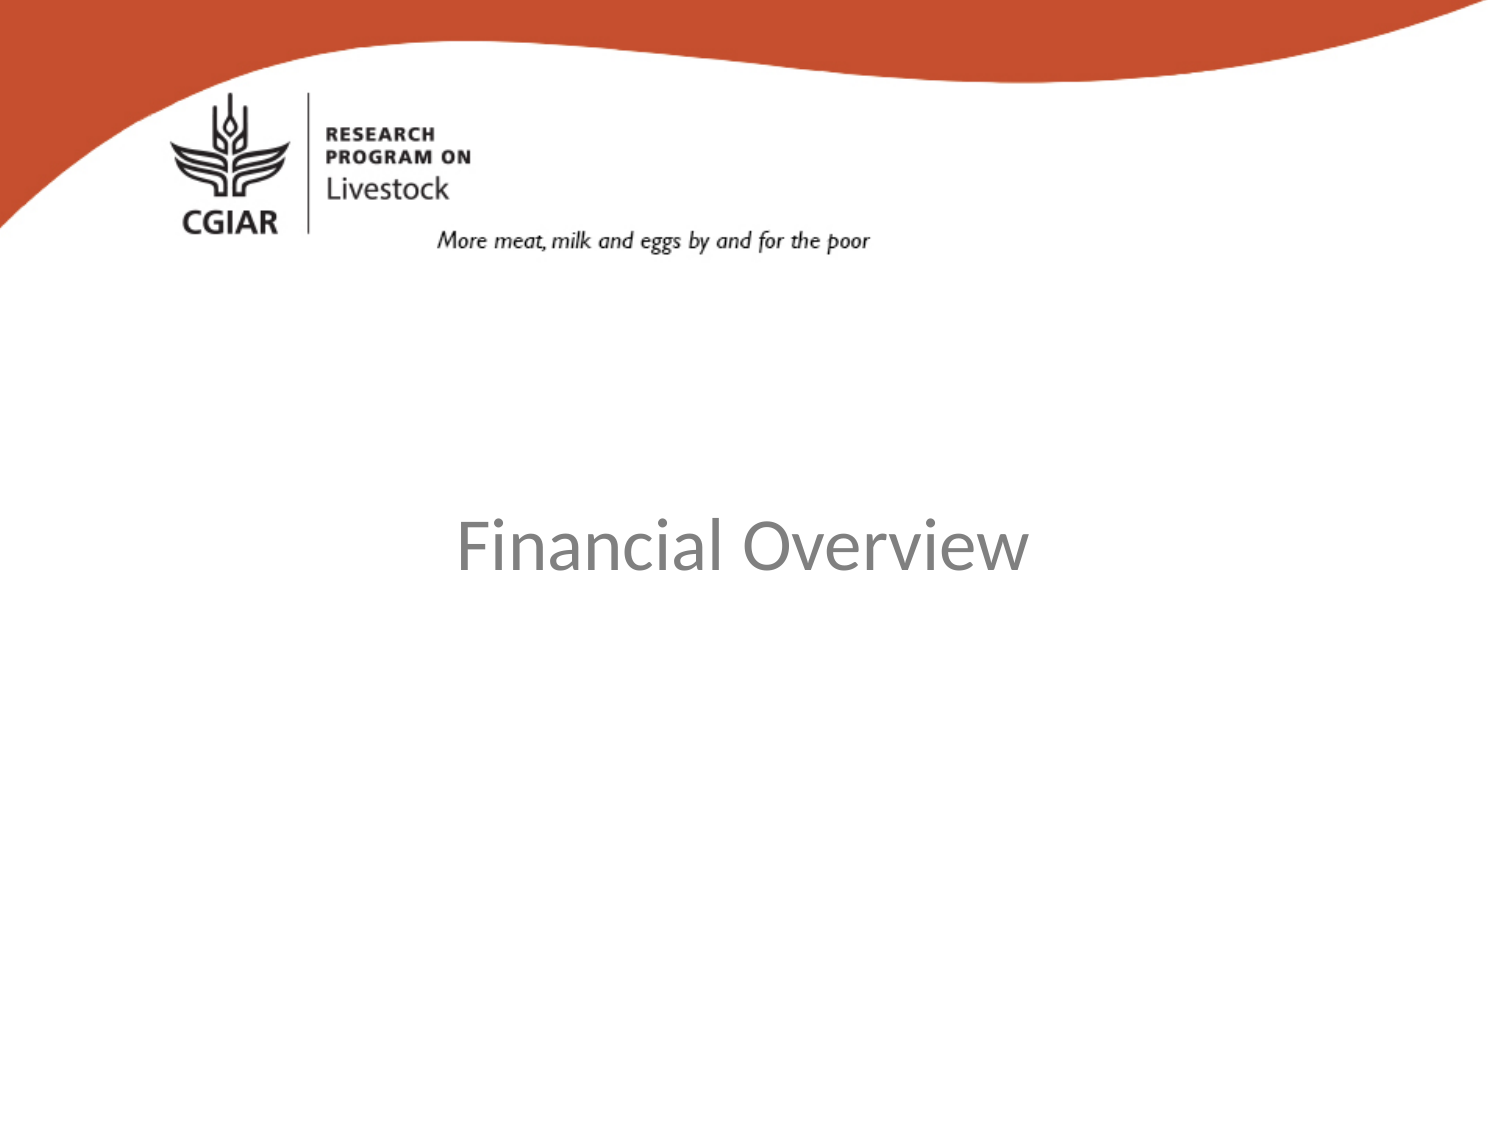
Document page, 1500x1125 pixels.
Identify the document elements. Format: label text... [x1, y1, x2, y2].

picture [0, 0, 1500, 272]
list Financial Overview [225, 487, 1263, 888]
